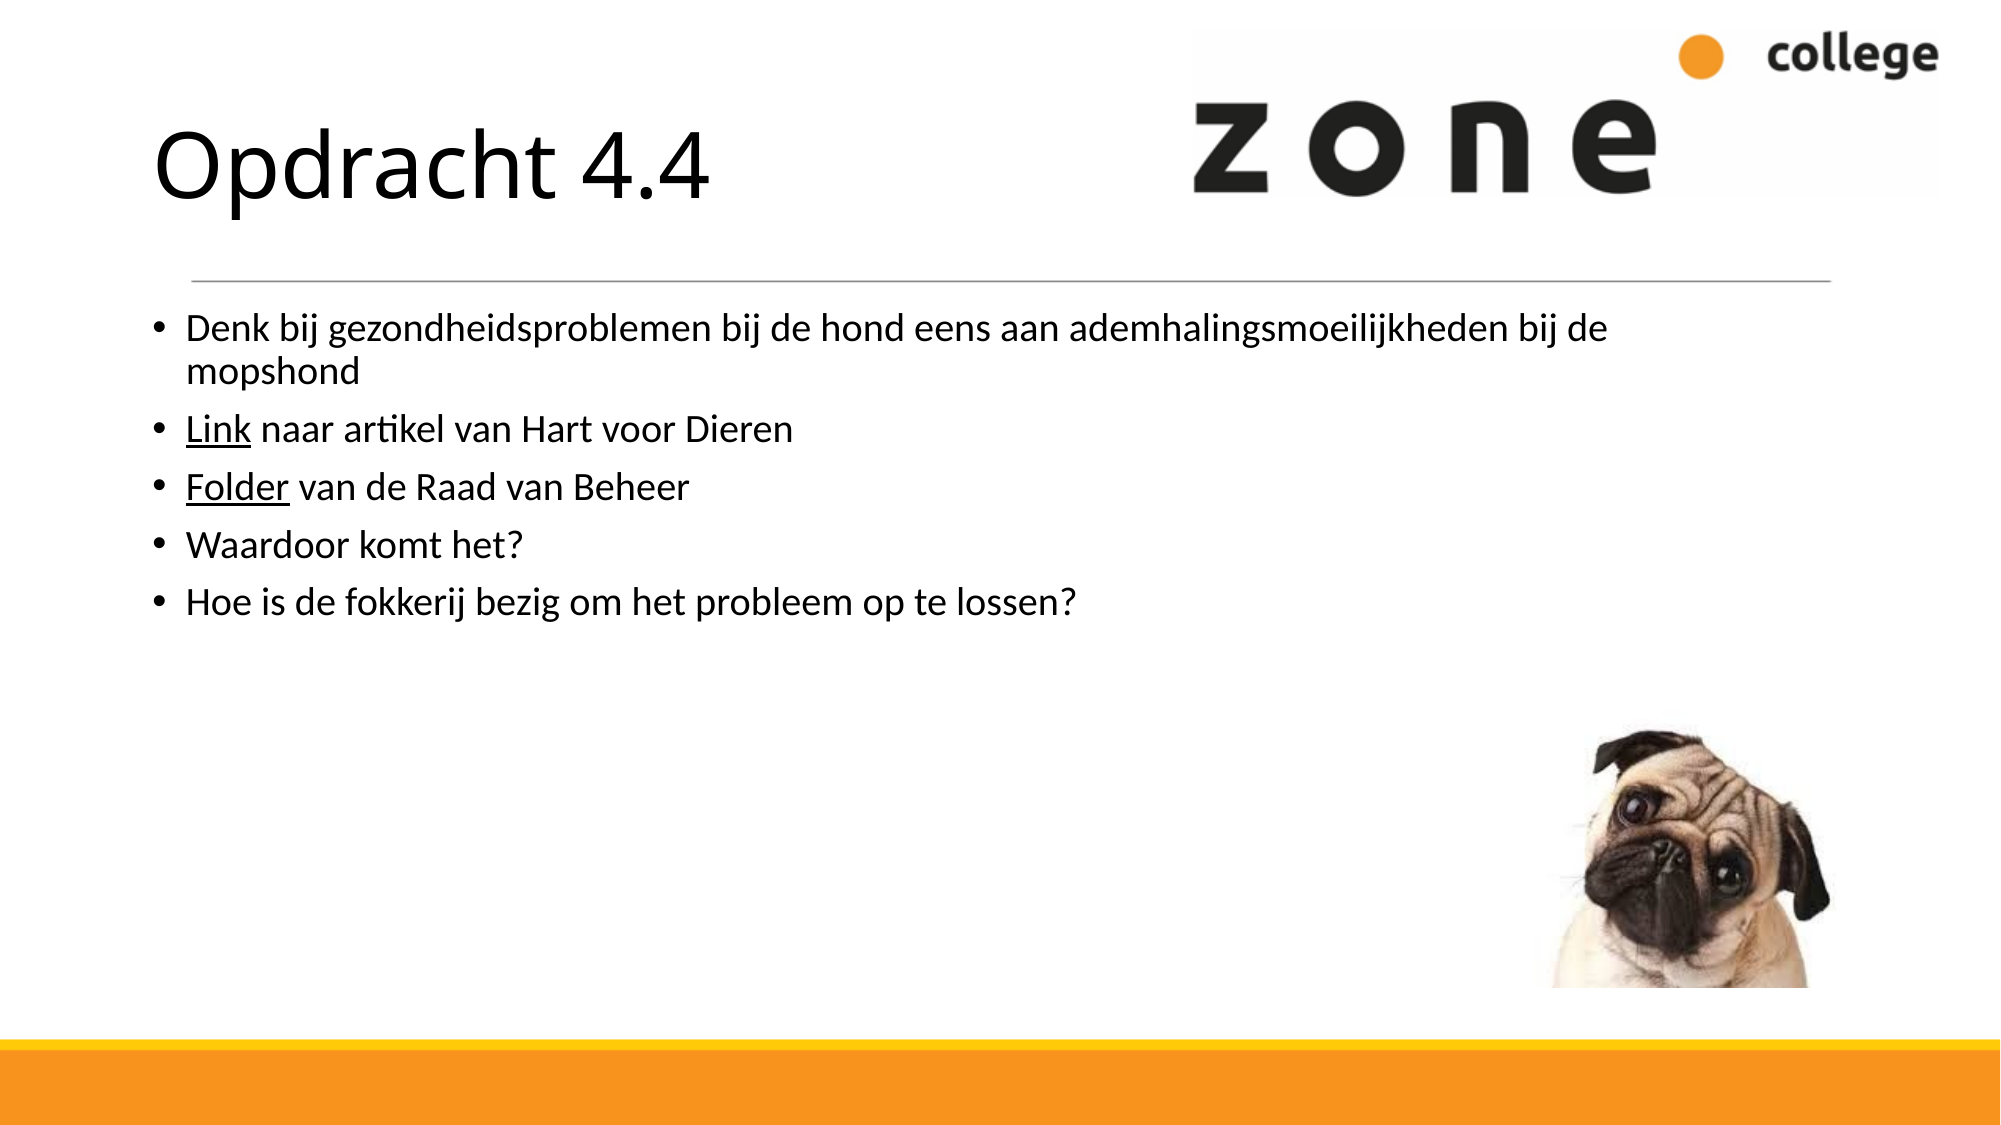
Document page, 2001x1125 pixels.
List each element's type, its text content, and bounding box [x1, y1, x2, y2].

list Denk bij gezondheidsproblemen bij de hond eens aan ademhalingsmoeilijkheden bij de mopshond Link naar artikel van Hart voor Dieren Folder van de Raad van Beheer Waardoor komt het? Hoe is de fokkerij bezig om het probleem op te lossen? [137, 299, 1786, 637]
picture [0, 0, 2001, 1125]
title Opdracht 4.4 [137, 59, 1863, 278]
